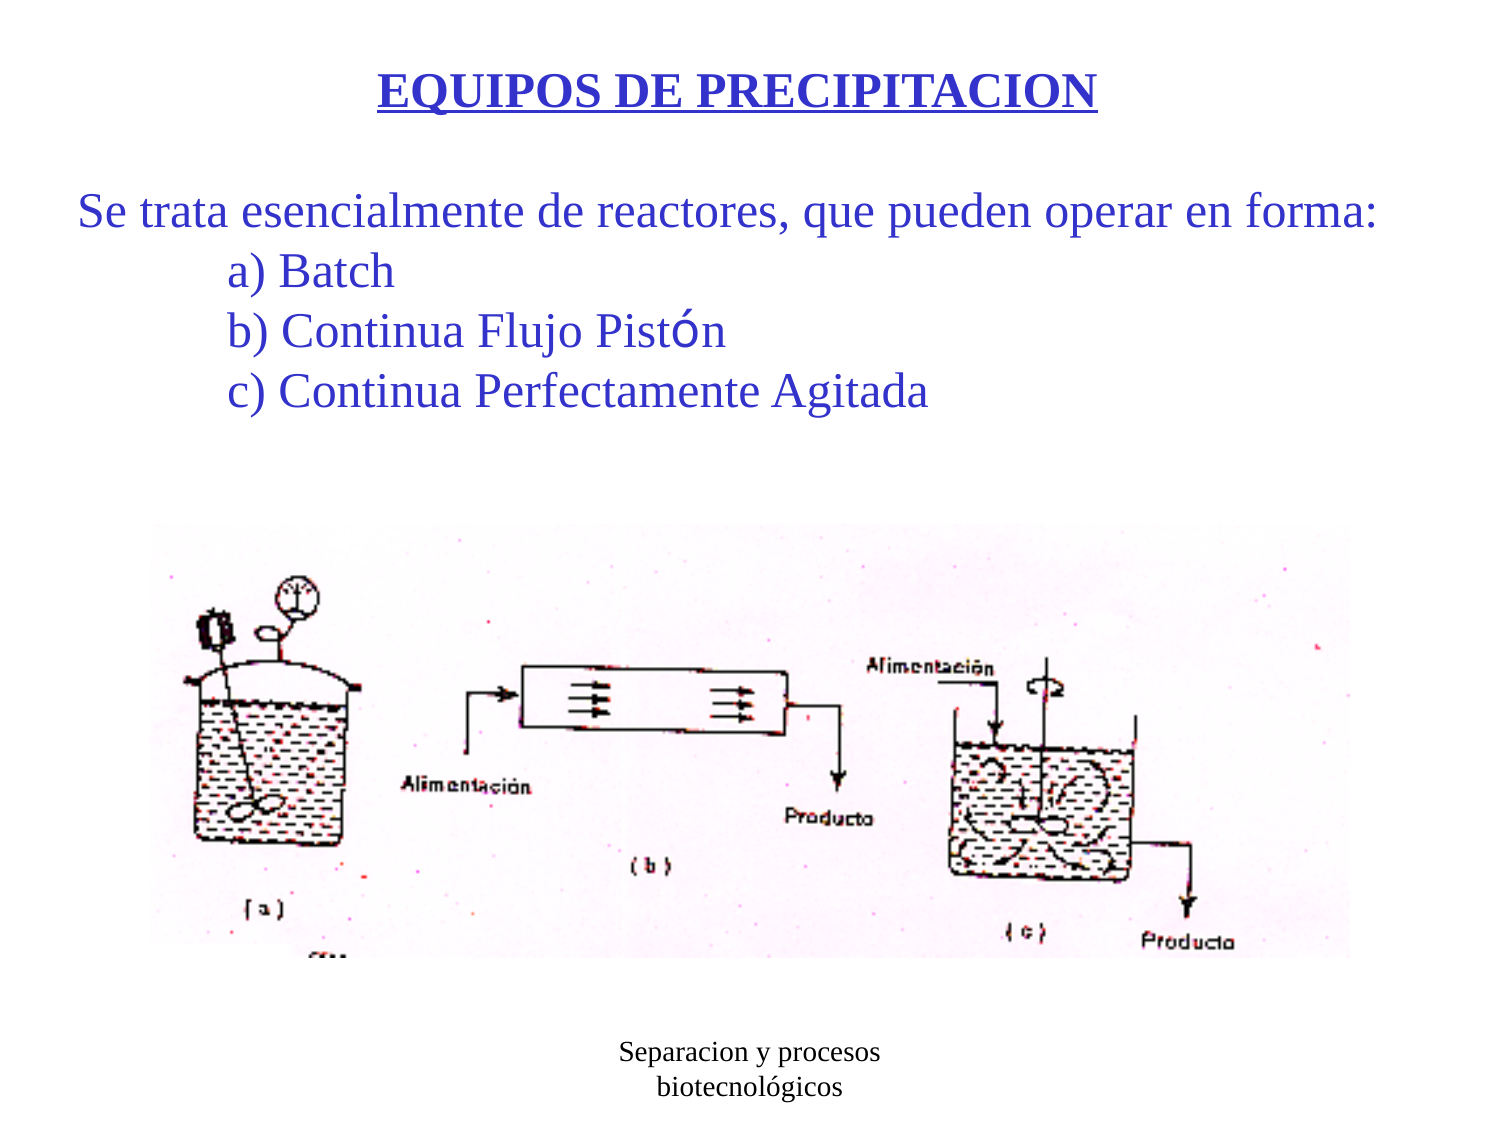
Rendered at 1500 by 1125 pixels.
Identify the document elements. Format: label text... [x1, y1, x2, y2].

text_box EQUIPOS DE PRECIPITACION Se trata esencialmente de reactores, que pueden operar en forma: a) Batch b) Continua Flujo Pistón c) Continua Perfectamente Agitada [62, 49, 1413, 485]
text_box [734, 994, 1213, 1070]
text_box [149, 524, 1351, 958]
footer Separacion y procesos biotecnológicos [512, 1024, 988, 1101]
